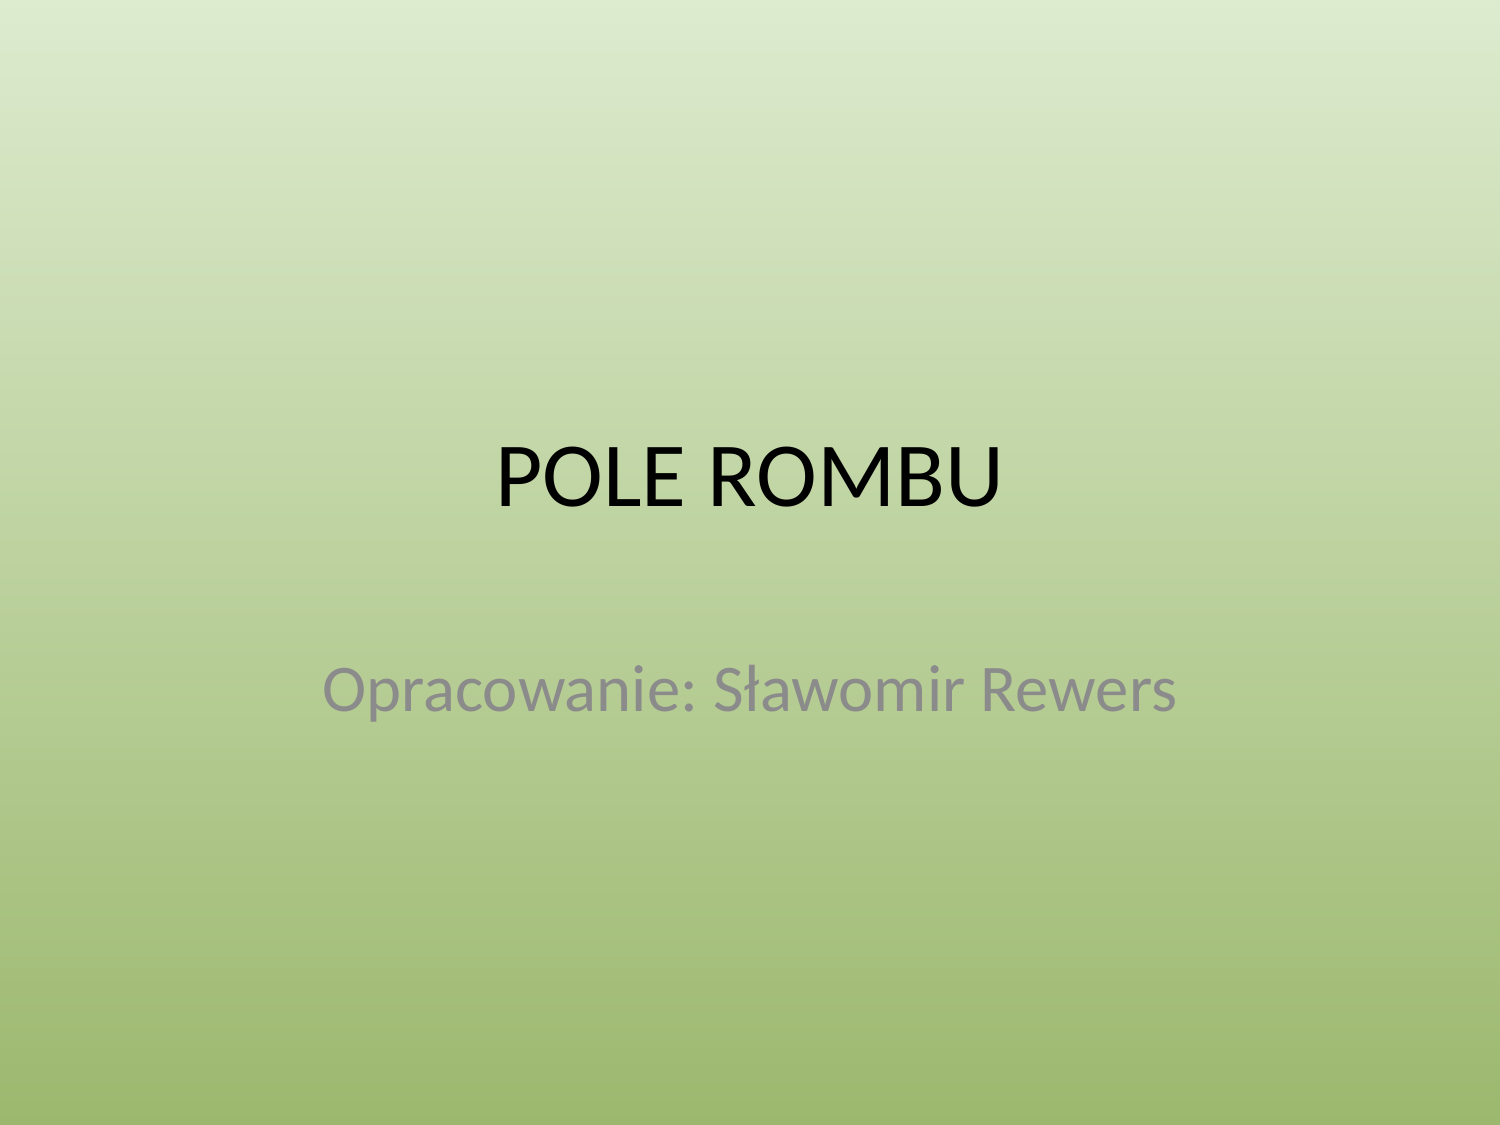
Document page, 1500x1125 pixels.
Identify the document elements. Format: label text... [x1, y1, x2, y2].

title POLE ROMBU [112, 349, 1388, 591]
subtitle Opracowanie: Sławomir Rewers [225, 637, 1275, 925]
